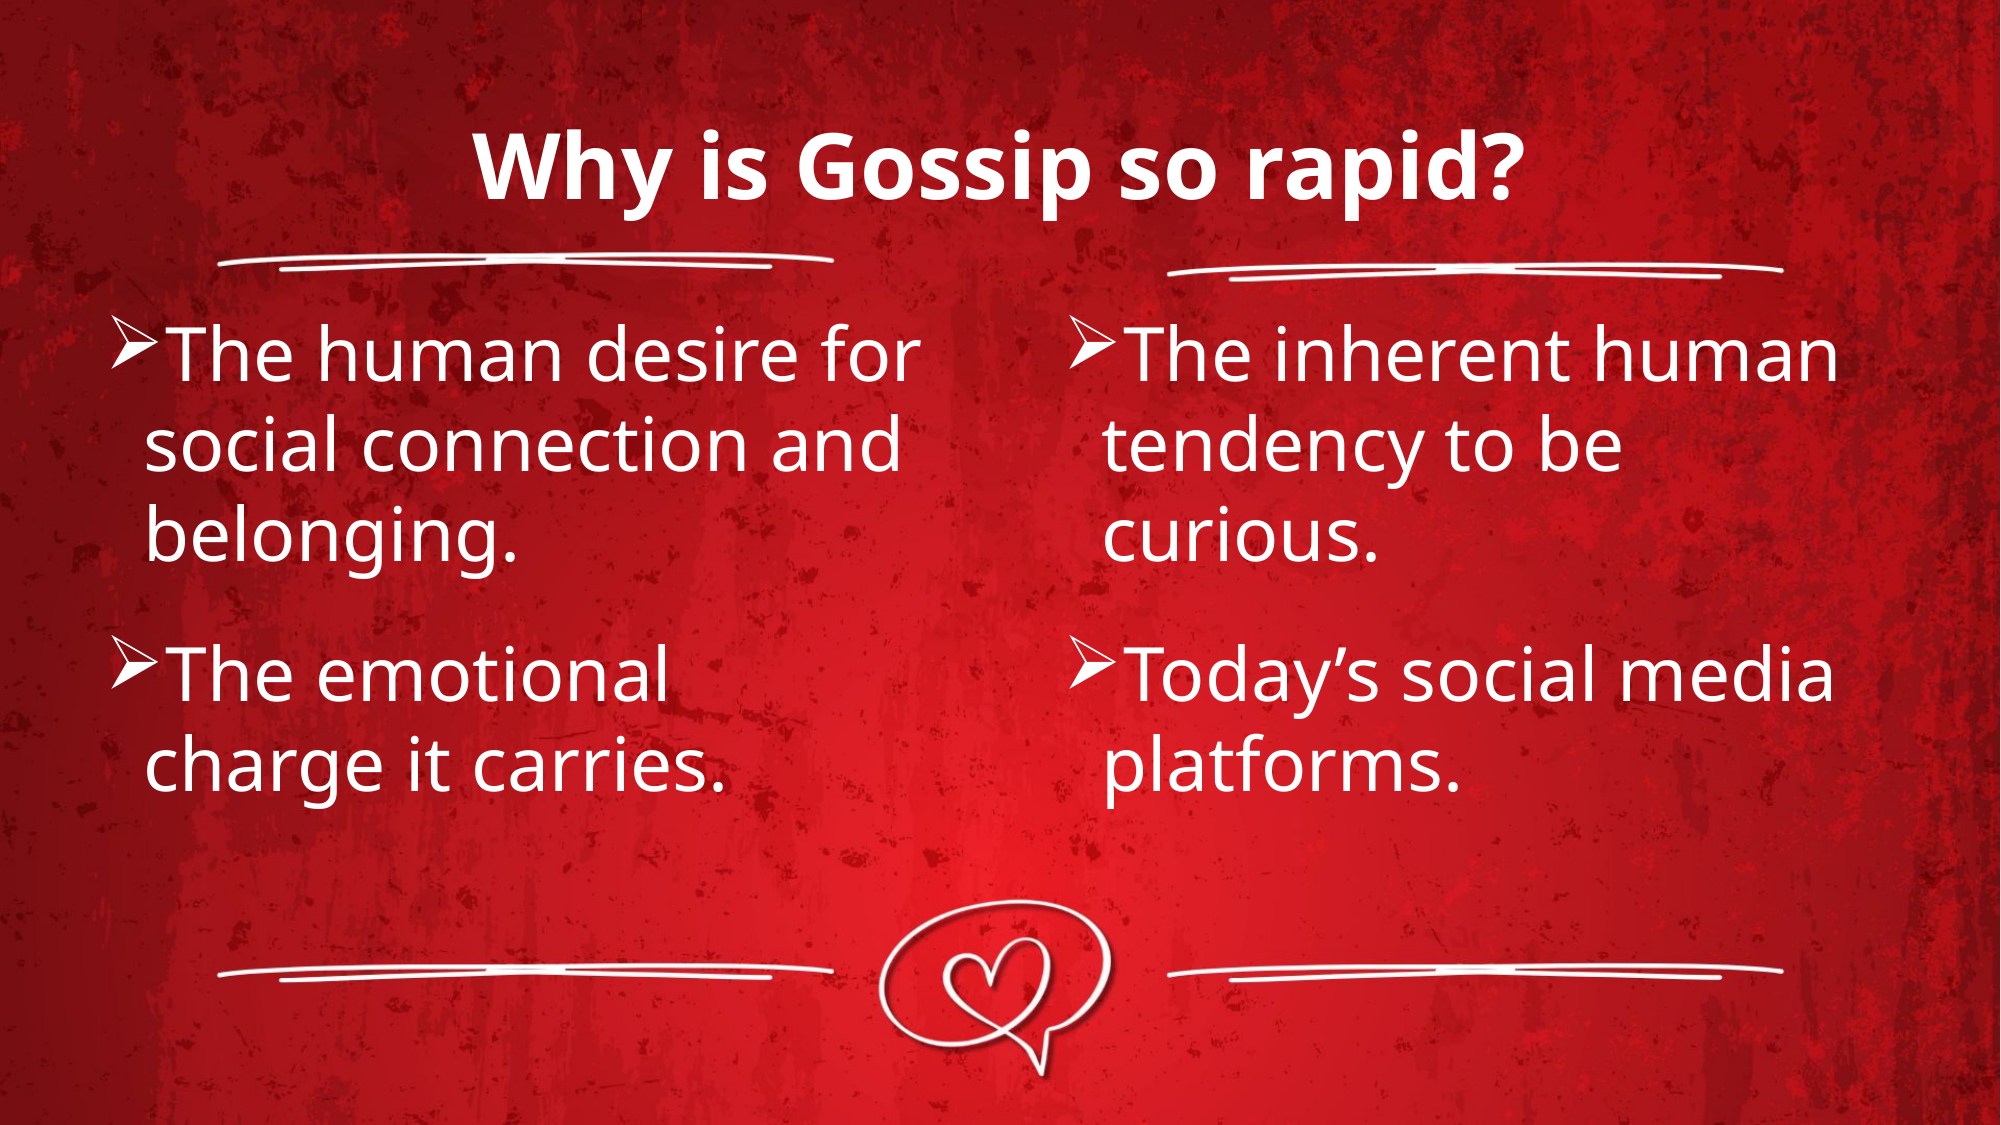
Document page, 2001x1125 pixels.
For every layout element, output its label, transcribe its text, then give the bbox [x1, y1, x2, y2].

list The inherent human tendency to be curious. Today’s social media platforms. [1048, 299, 1899, 954]
picture [0, 0, 2001, 1125]
title Why is Gossip so rapid? [137, 59, 1863, 227]
list The human desire for social connection and belonging. The emotional charge it carries. [90, 299, 941, 954]
